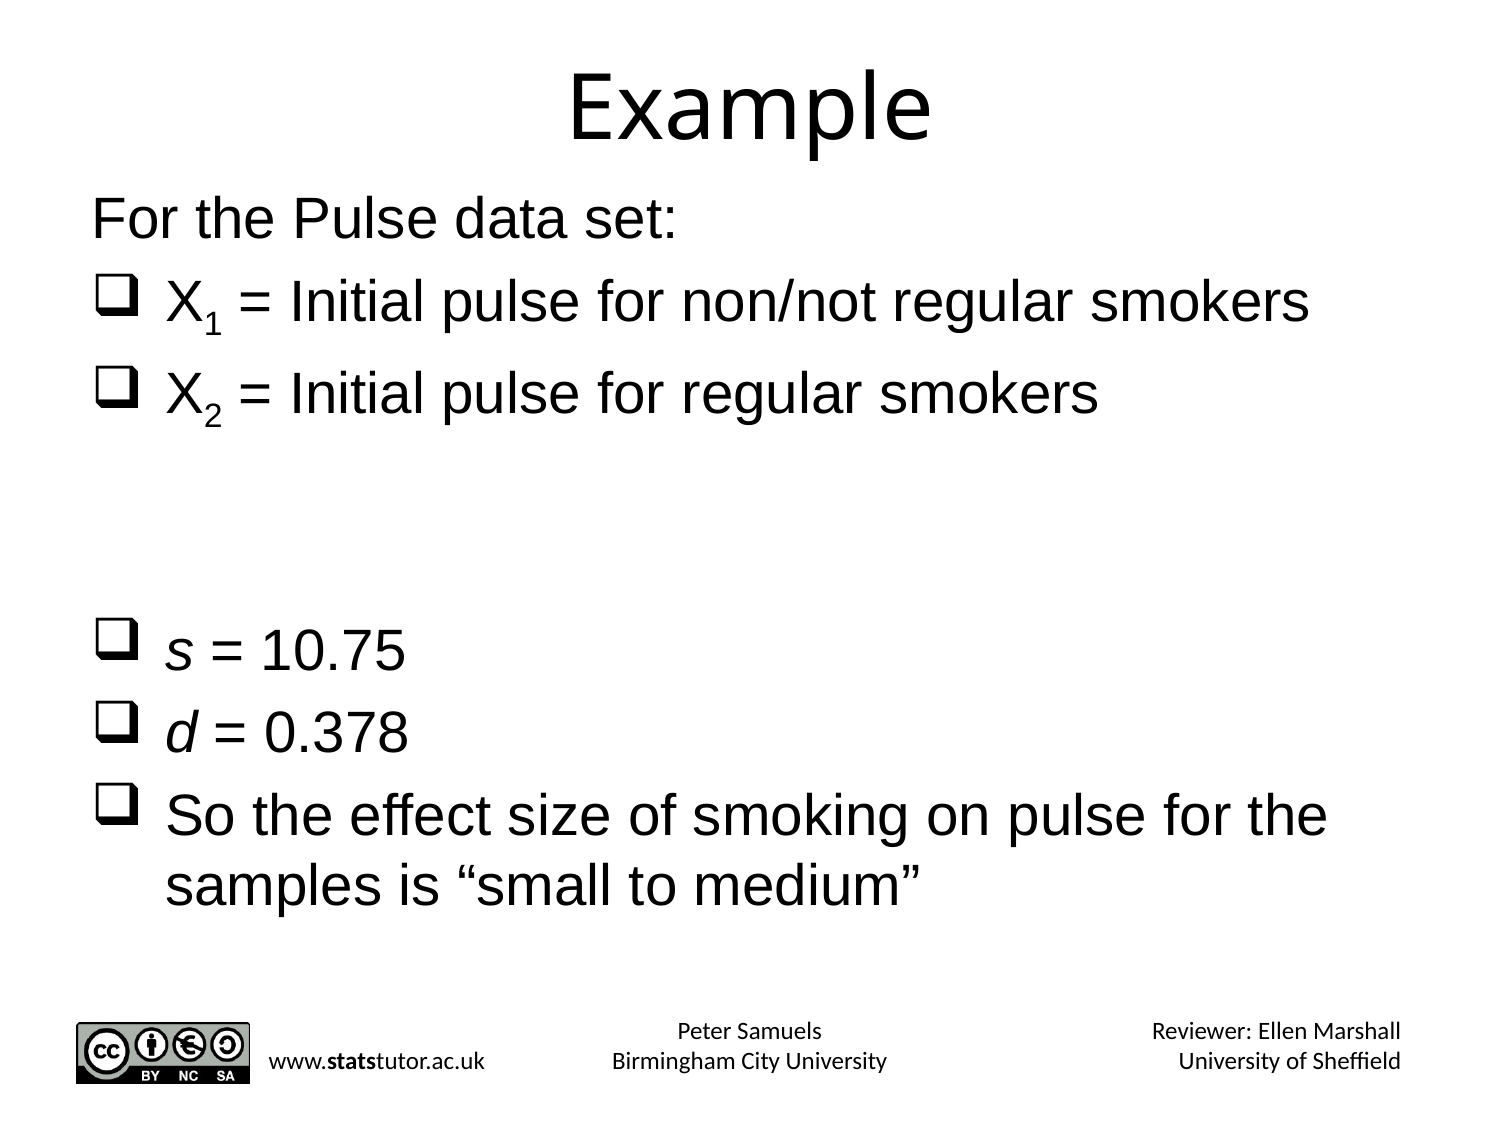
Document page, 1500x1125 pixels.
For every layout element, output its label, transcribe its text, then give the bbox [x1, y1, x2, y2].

text_box Peter Samuels Birmingham City University [549, 1007, 951, 1083]
text_box Reviewer: Ellen Marshall University of Sheffield [1038, 1007, 1417, 1083]
title Example [75, 45, 1425, 161]
text_box www.statstutor.ac.uk [254, 1036, 526, 1082]
picture [76, 1022, 251, 1084]
